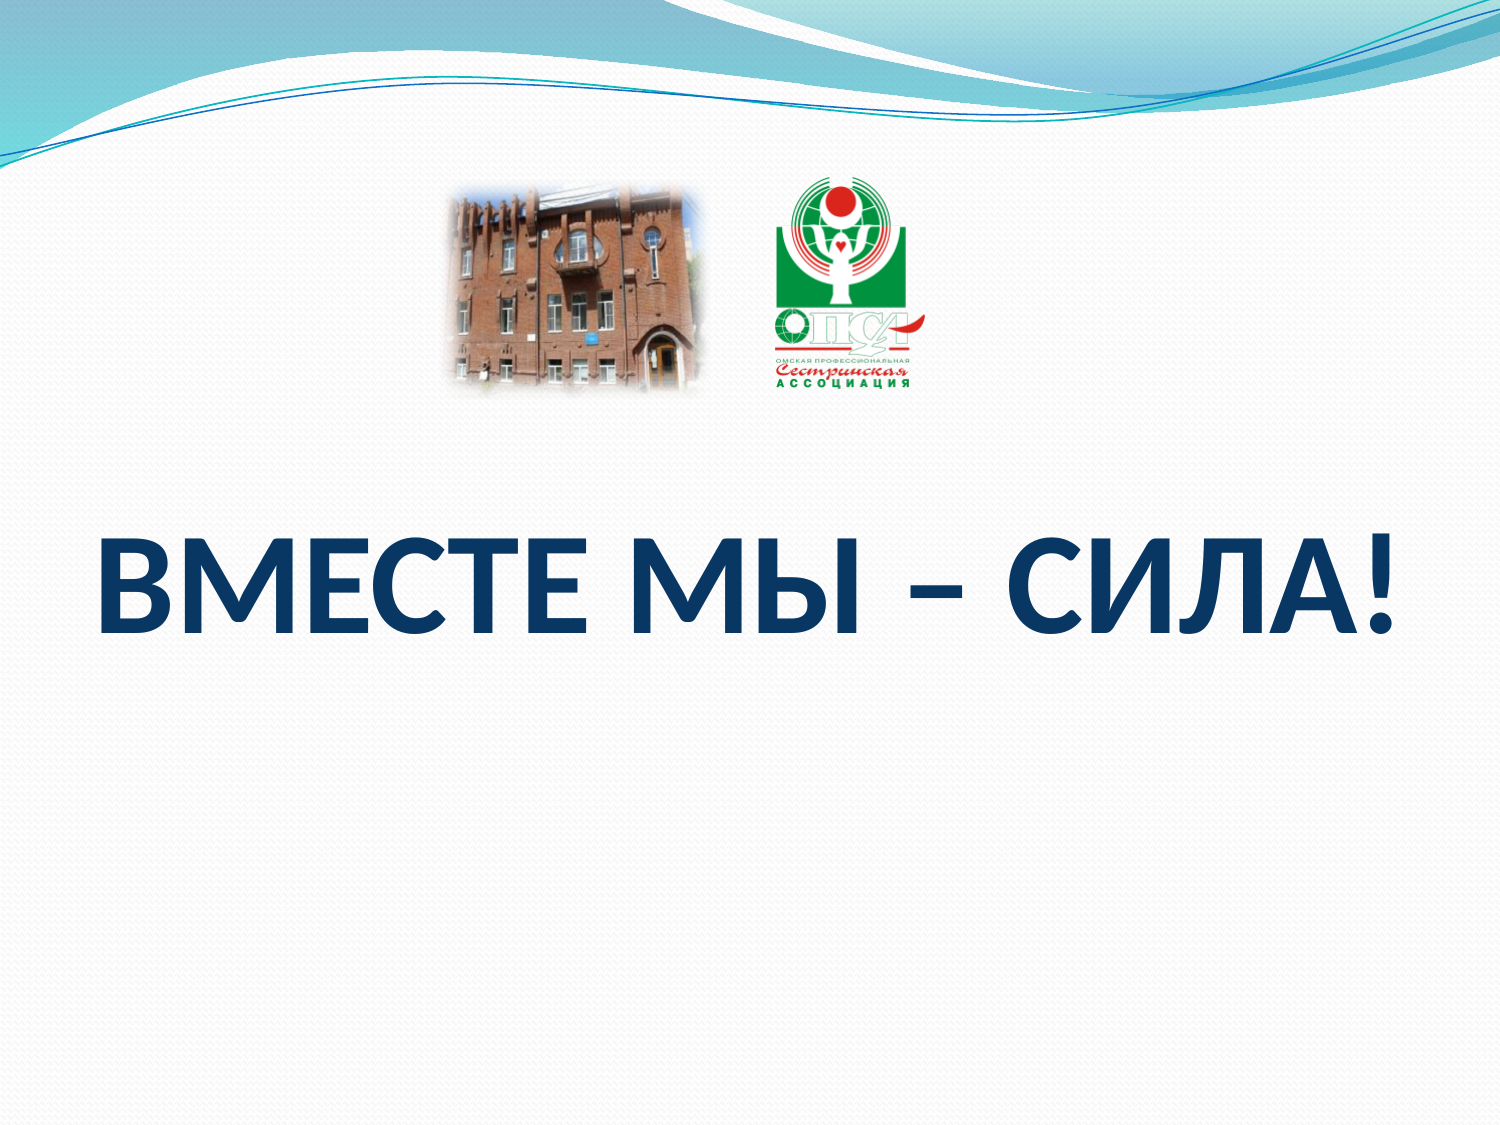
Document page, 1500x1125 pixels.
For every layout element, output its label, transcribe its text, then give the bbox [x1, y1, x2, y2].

picture [775, 177, 926, 389]
title Вместе мы – сила! [87, 587, 1413, 663]
picture [437, 177, 713, 403]
